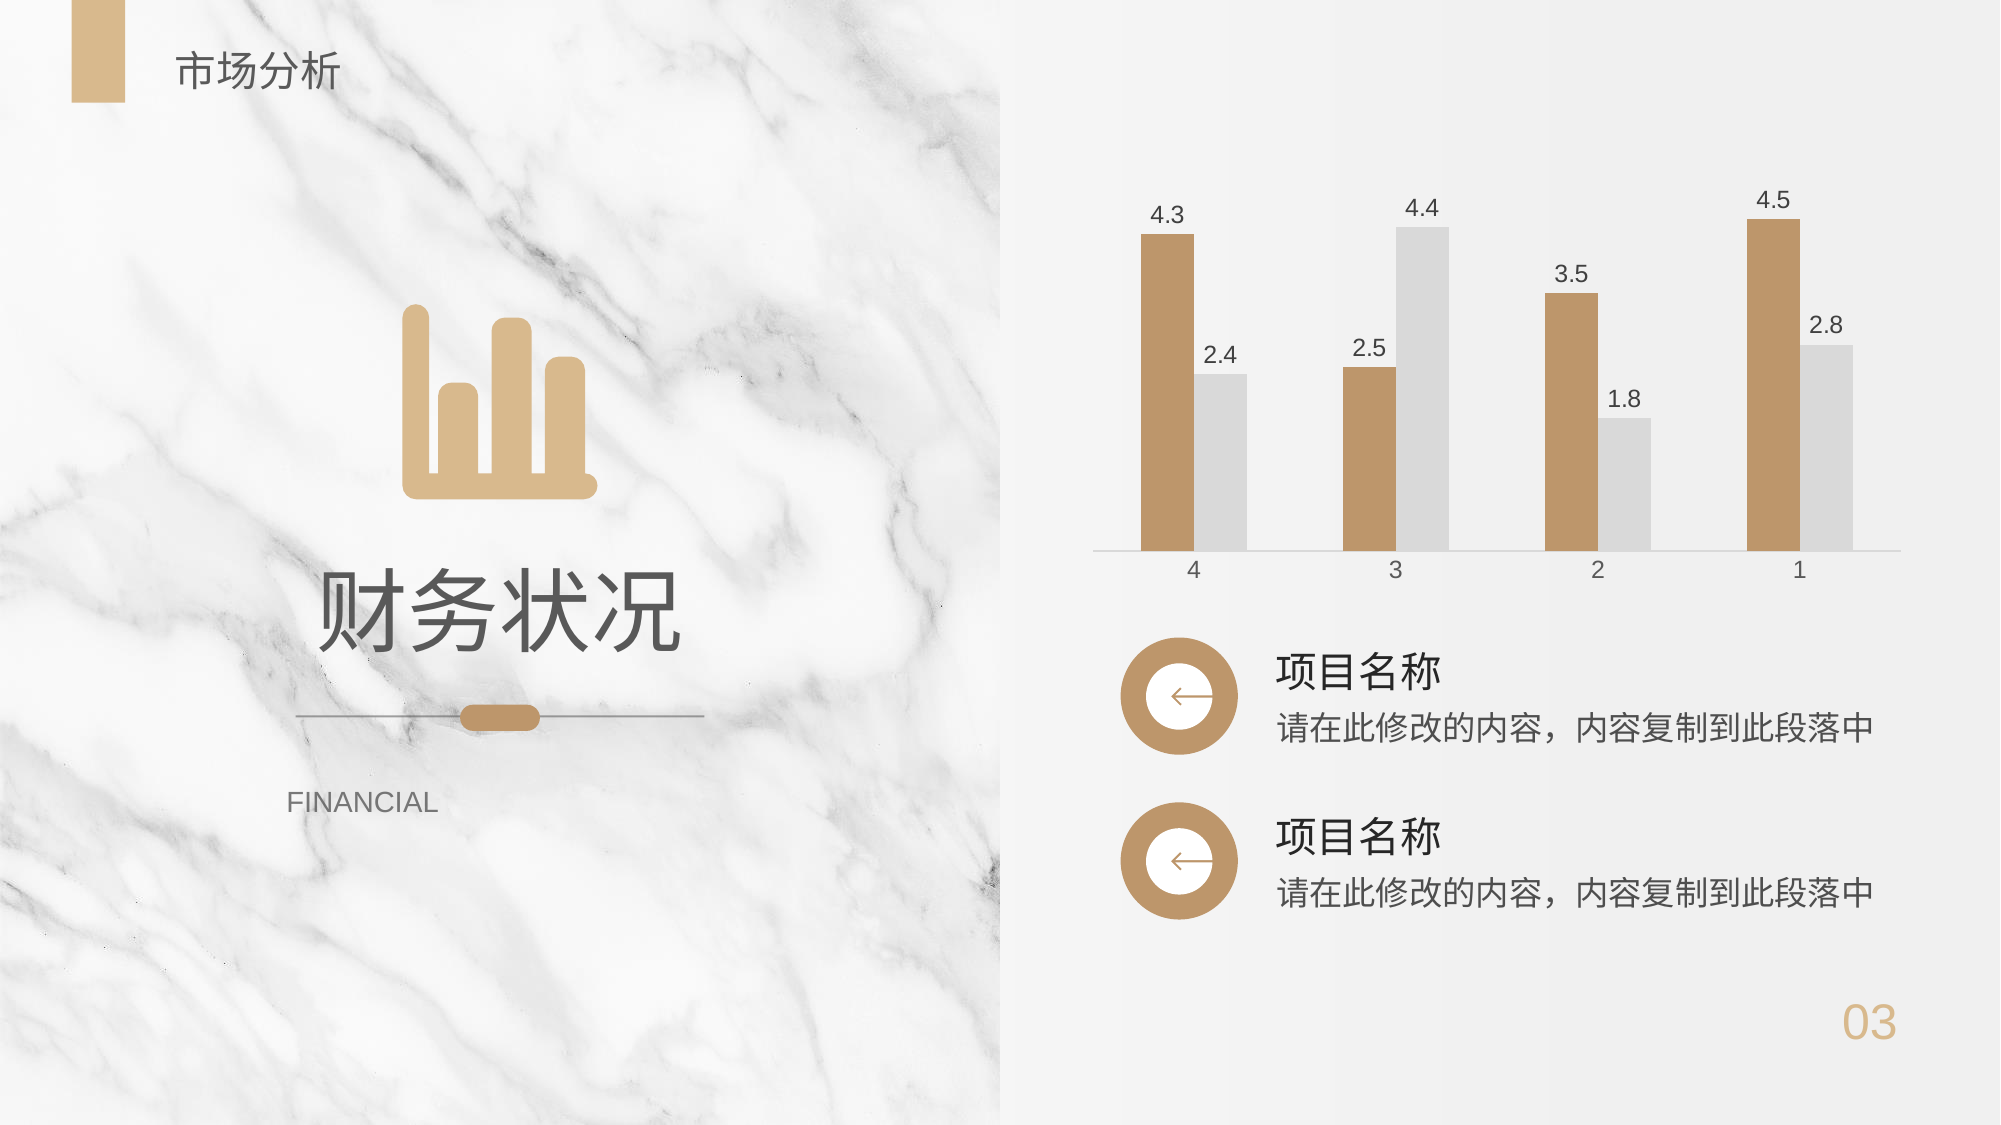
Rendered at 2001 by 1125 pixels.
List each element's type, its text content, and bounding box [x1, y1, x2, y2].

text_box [271, 304, 729, 821]
chart [1076, 174, 1918, 592]
text_box 03 [1814, 982, 1925, 1057]
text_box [1120, 802, 1951, 920]
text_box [1120, 637, 1951, 755]
picture [0, 0, 1000, 1125]
